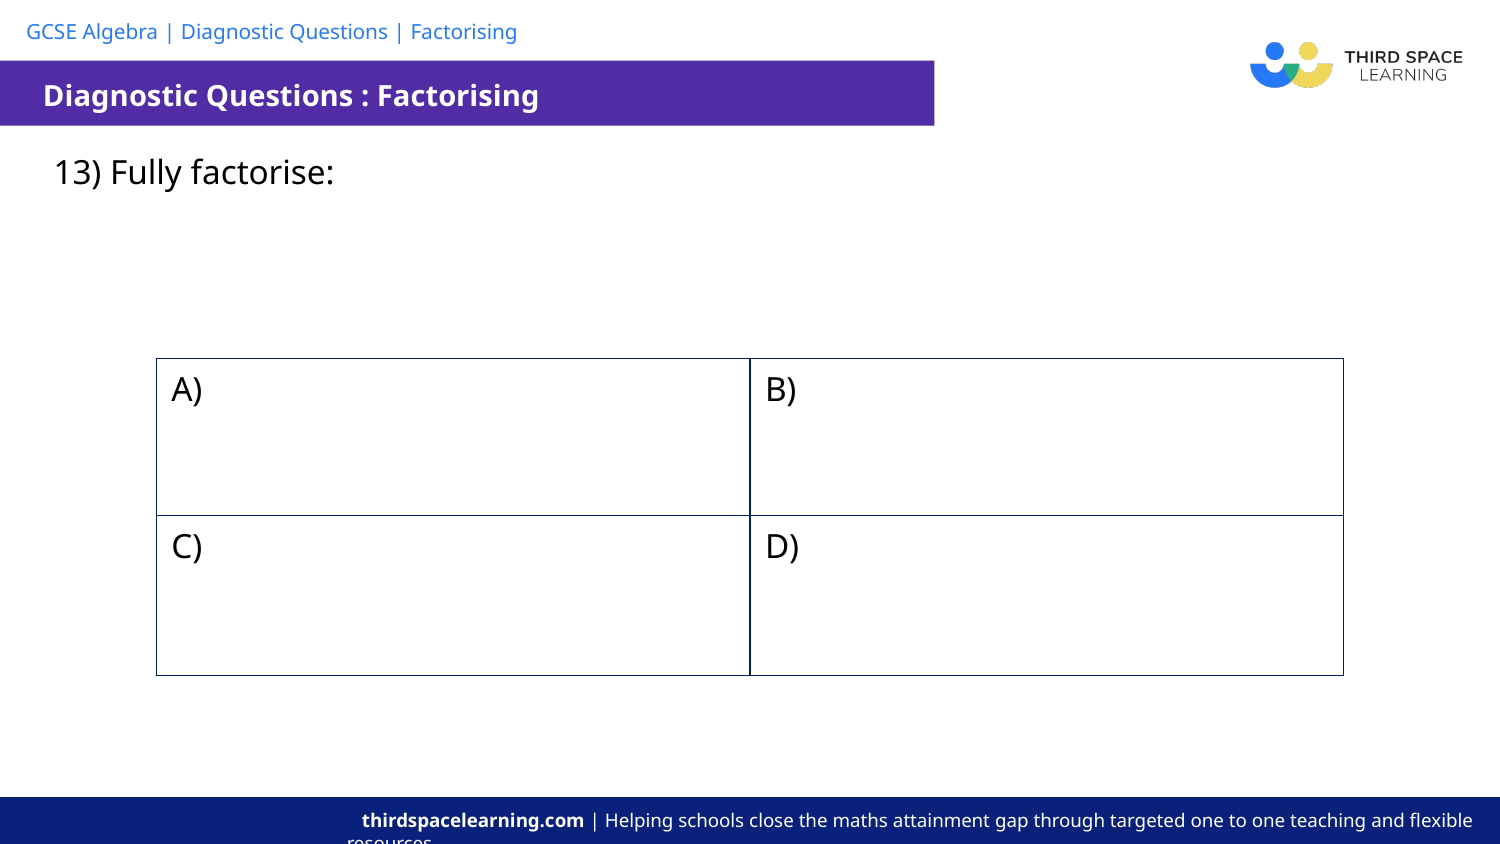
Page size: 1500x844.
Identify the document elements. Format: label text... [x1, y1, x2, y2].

text_box Diagnostic Questions : Factorising [27, 61, 849, 127]
picture [1250, 33, 1465, 99]
